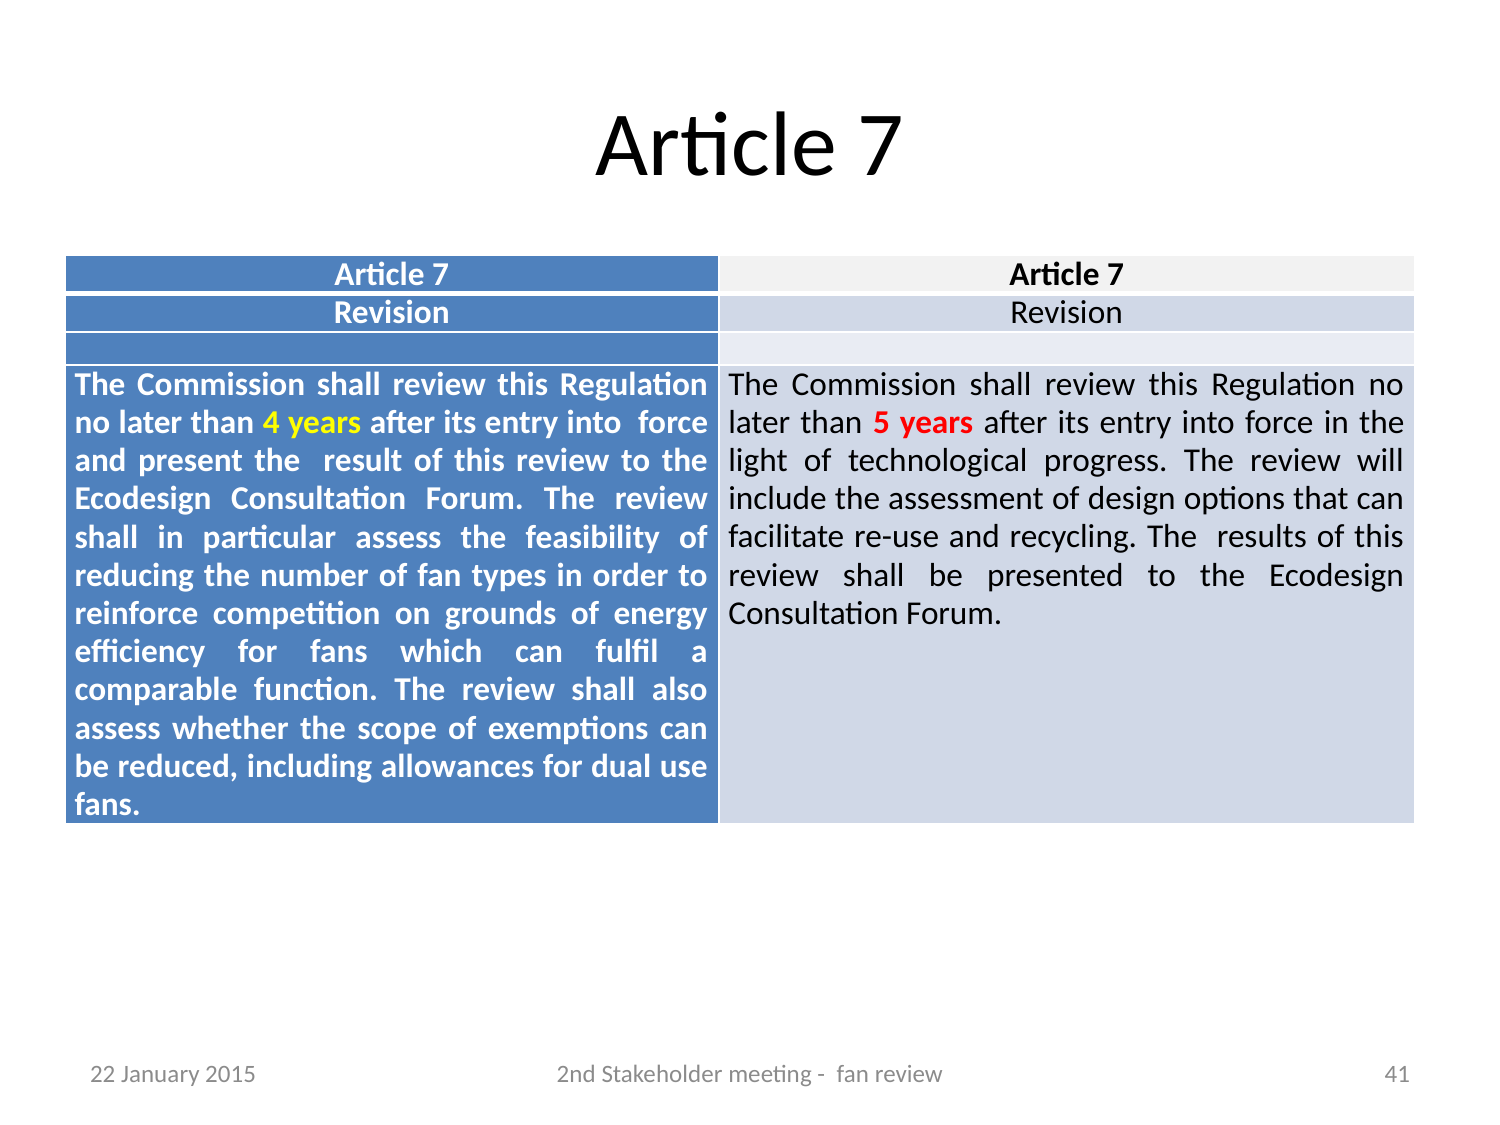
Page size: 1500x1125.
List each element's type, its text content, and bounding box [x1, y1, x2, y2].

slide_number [75, 1042, 425, 1103]
table_cell Revision [66, 296, 718, 331]
slide_number 41 [1074, 1042, 1425, 1103]
table_cell Revision [720, 296, 1414, 331]
title Article 7 [75, 45, 1425, 233]
table_header Article 7 [66, 256, 718, 291]
table_cell The Commission shall review this Regulation no later than 5 years after its entry into force in the light of technological progress. The review will include the assessment of design options that can facilitate re-use and recycling. The results of this review shall be presented to the Ecodesign Consultation Forum. [720, 366, 1414, 823]
table_cell [720, 333, 1414, 364]
footer 2nd Stakeholder meeting - fan review [512, 1042, 988, 1103]
table_cell [66, 333, 718, 364]
table_cell The Commission shall review this Regulation no later than 4 years after its entry into force and present the result of this review to the Ecodesign Consultation Forum. The review shall in particular assess the feasibility of reducing the number of fan types in order to reinforce competition on grounds of energy efficiency for fans which can fulfil a comparable function. The review shall also assess whether the scope of exemptions can be reduced, including allowances for dual use fans. [66, 366, 718, 823]
table_header Article 7 [720, 256, 1414, 291]
